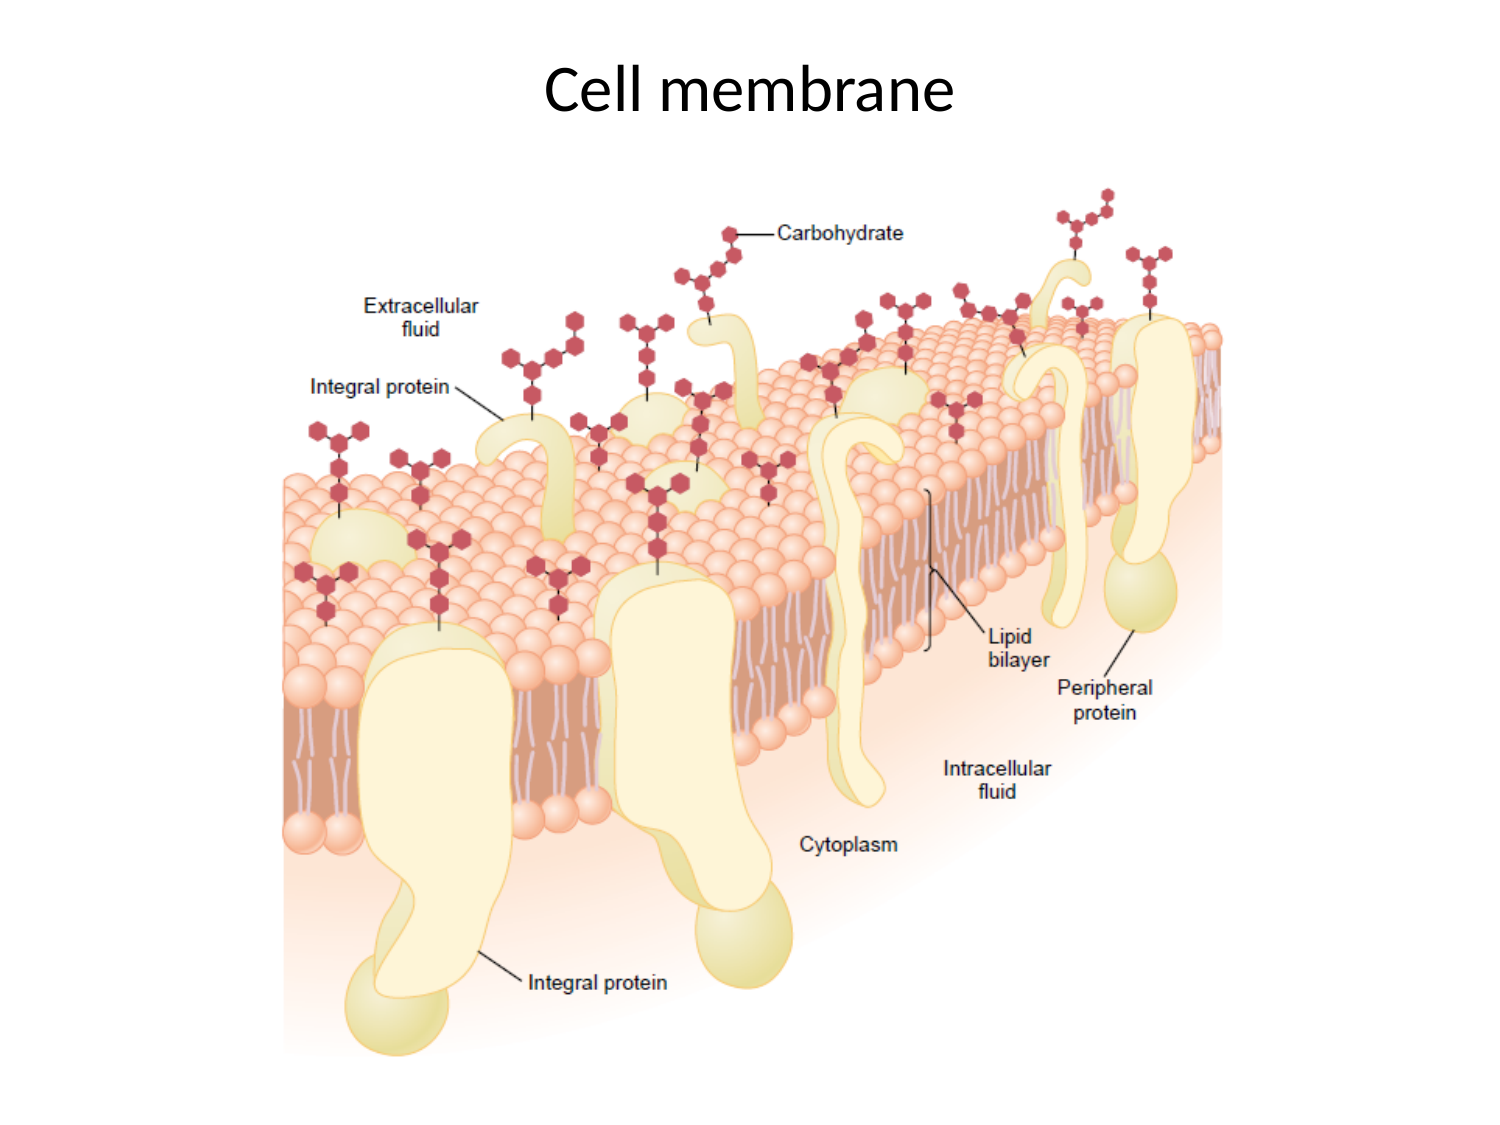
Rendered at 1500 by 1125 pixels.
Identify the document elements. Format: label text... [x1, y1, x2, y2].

title Cell membrane [74, 44, 1426, 126]
picture [270, 172, 1230, 1065]
